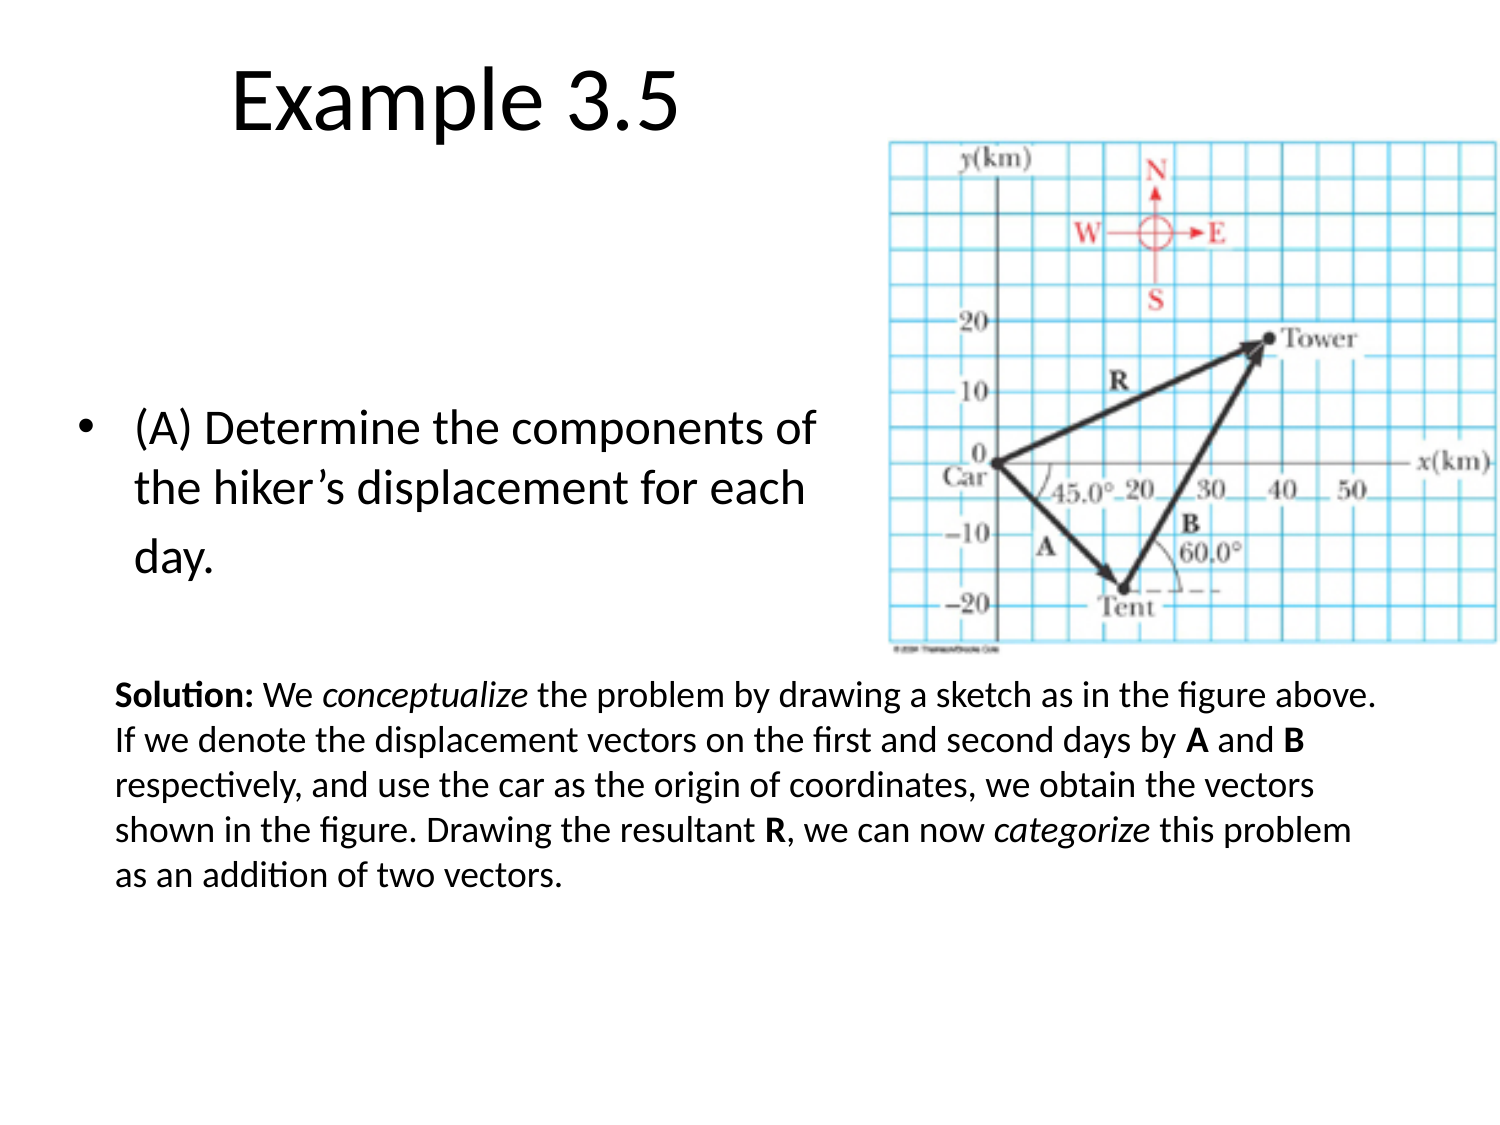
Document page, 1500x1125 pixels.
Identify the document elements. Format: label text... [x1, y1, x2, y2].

picture [887, 137, 1500, 657]
title Example 3.5 [0, 0, 913, 188]
list (A) Determine the components of the hiker’s displacement for each day. [62, 387, 863, 638]
text_box Solution: We conceptualize the problem by drawing a sketch as in the figure above. If we denote the displacement vectors on the first and second days by A and B respectively, and use the car as the origin of coordinates, we obtain the vectors shown in the figure. Drawing the resultant R, we can now categorize this problem as an addition of two vectors. [99, 662, 1400, 903]
